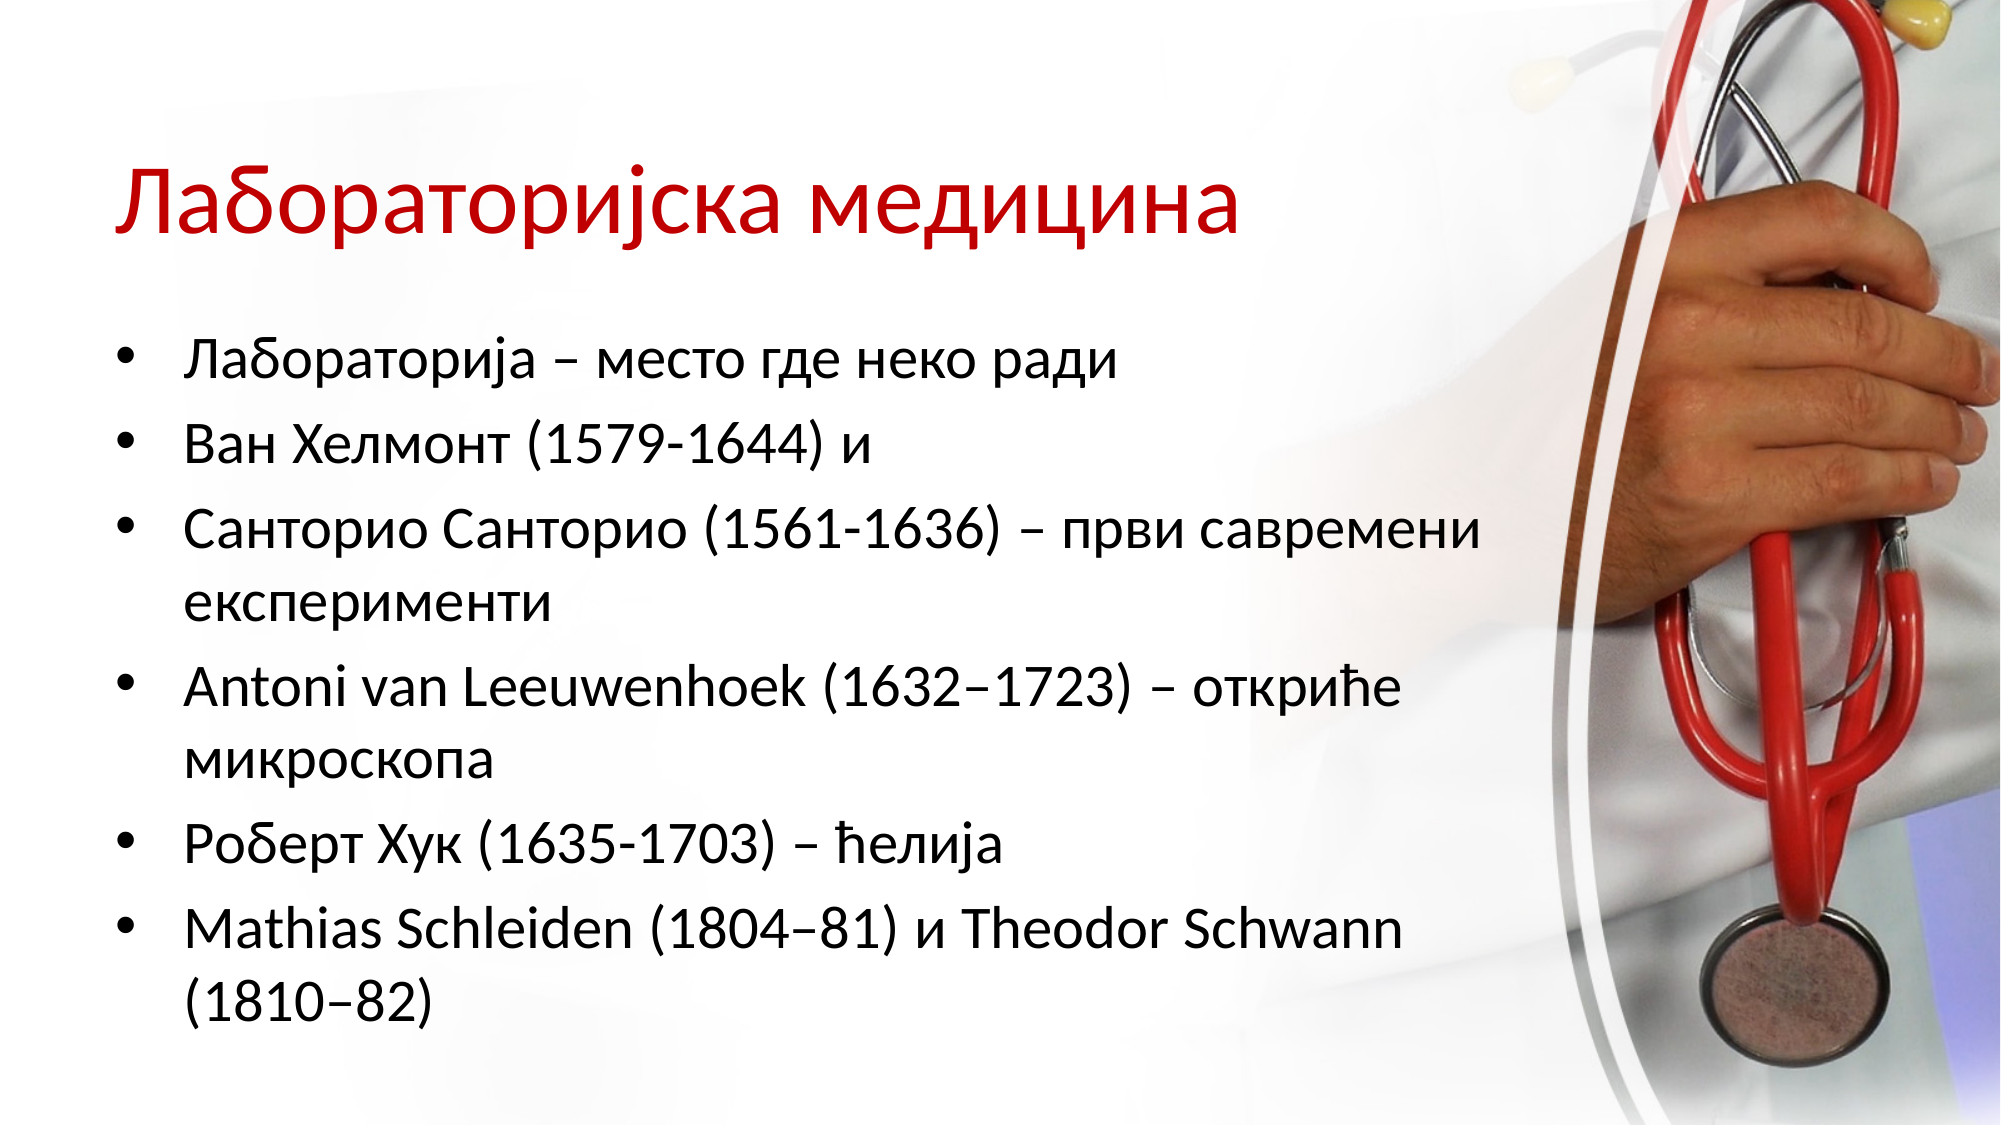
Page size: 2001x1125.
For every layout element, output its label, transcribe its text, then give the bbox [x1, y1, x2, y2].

picture [0, 0, 2001, 1125]
title Лабораторијска медицина [99, 110, 1540, 278]
list Лабораторија – место где неко ради Ван Хелмонт (1579-1644) и Санторио Санторио (1561-1636) – први савремени експерименти Antoni van Leeuwenhoek (1632–1723) – откриће микроскопа Роберт Хук (1635-1703) – ћелија Mathias Schleiden (1804–81) и Theodor Schwann (1810–82) [100, 310, 1537, 1043]
